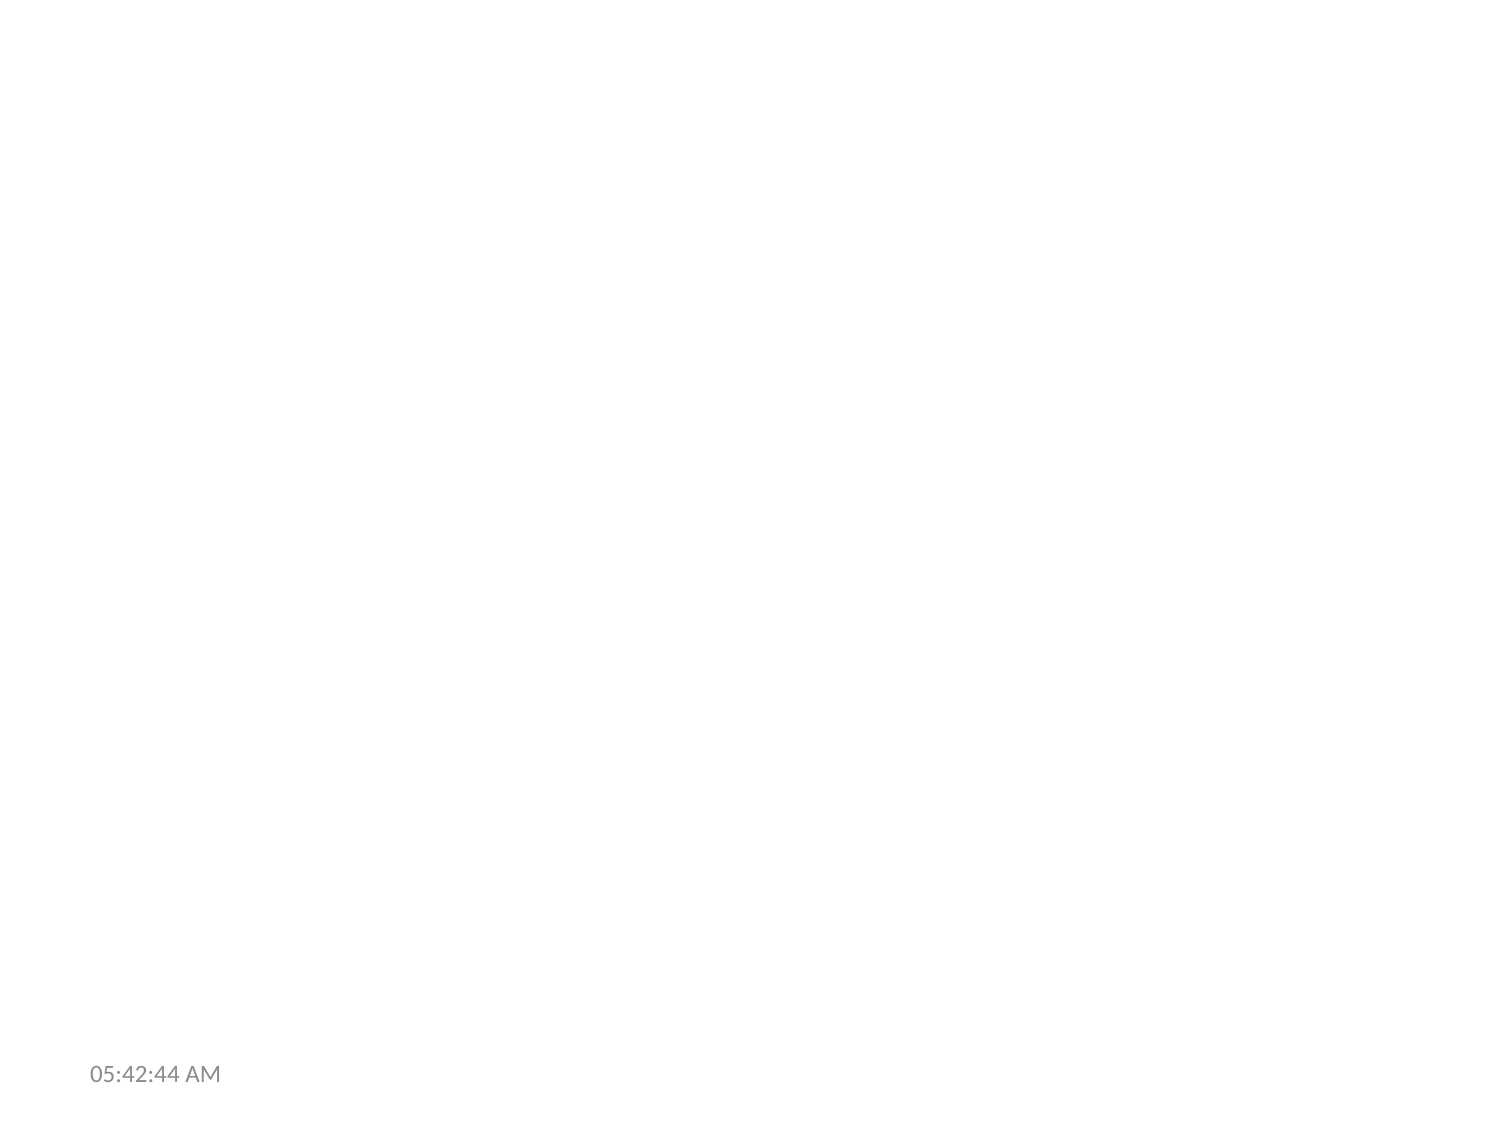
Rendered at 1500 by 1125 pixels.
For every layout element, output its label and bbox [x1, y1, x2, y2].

slide_number [75, 1042, 425, 1103]
